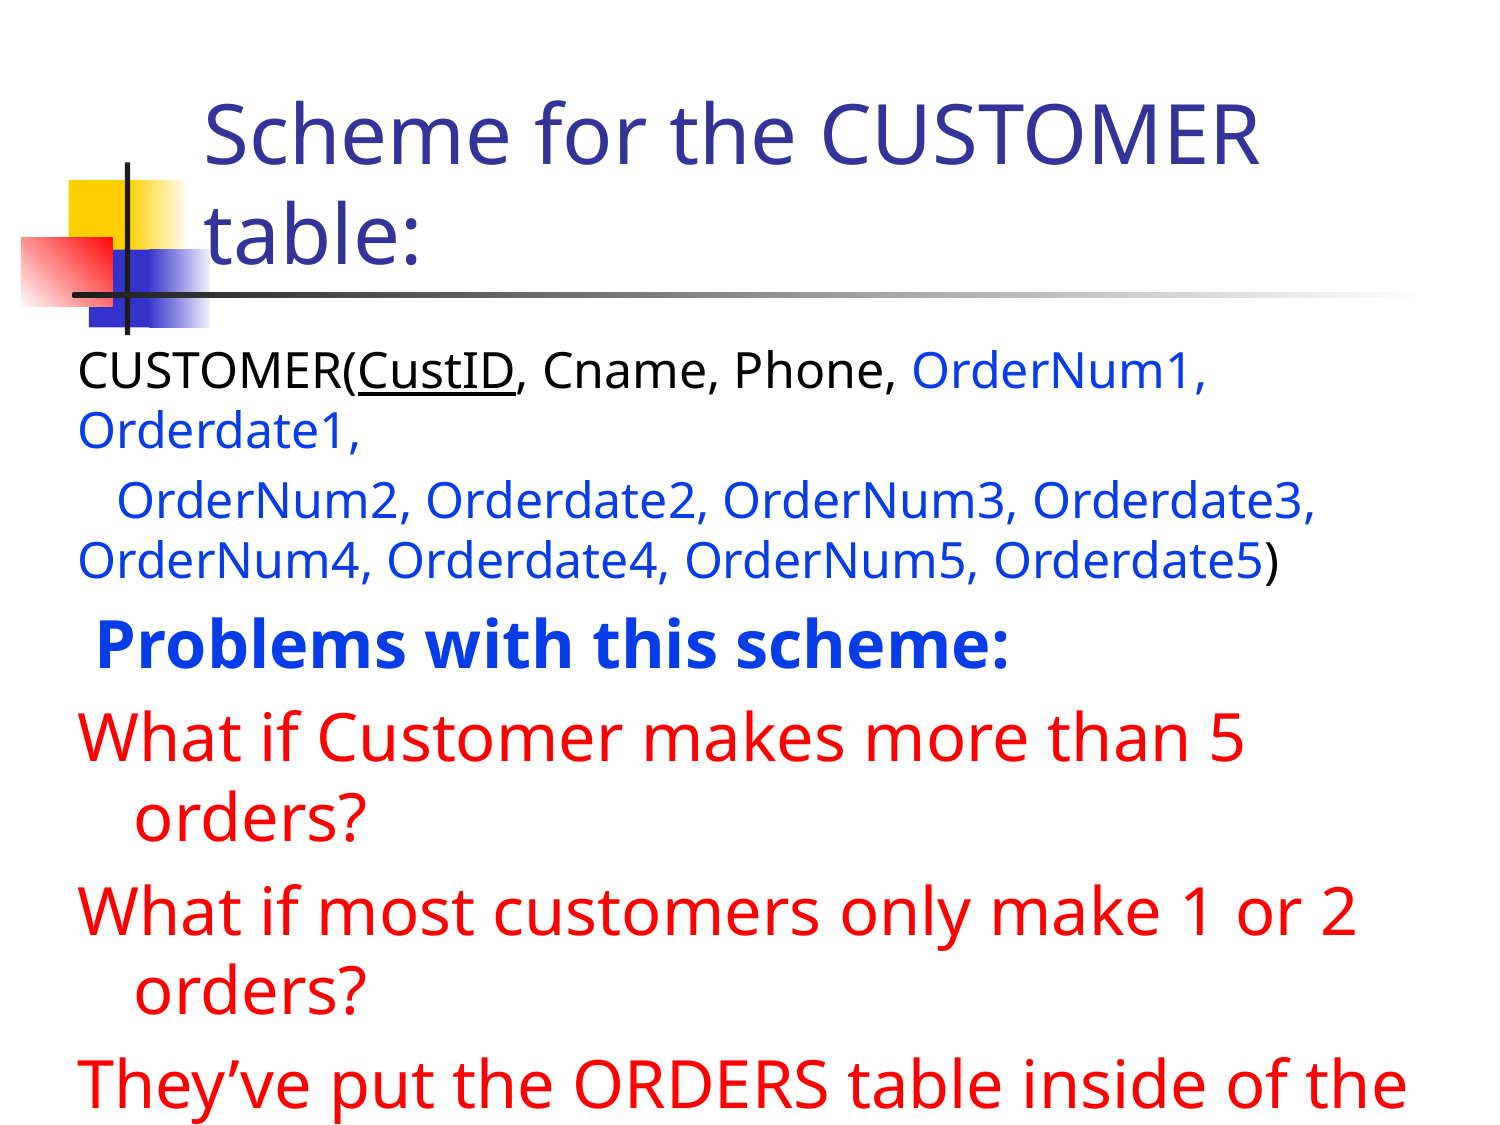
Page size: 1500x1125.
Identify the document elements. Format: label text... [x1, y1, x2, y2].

list CUSTOMER(CustID, Cname, Phone, OrderNum1, Orderdate1, OrderNum2, Orderdate2, OrderNum3, Orderdate3, OrderNum4, Orderdate4, OrderNum5, Orderdate5) Problems with this scheme: What if Customer makes more than 5 orders? What if most customers only make 1 or 2 orders? They’ve put the ORDERS table inside of the CUSTOMER table [62, 331, 1469, 1006]
title Scheme for the CUSTOMER table: [188, 101, 1468, 289]
